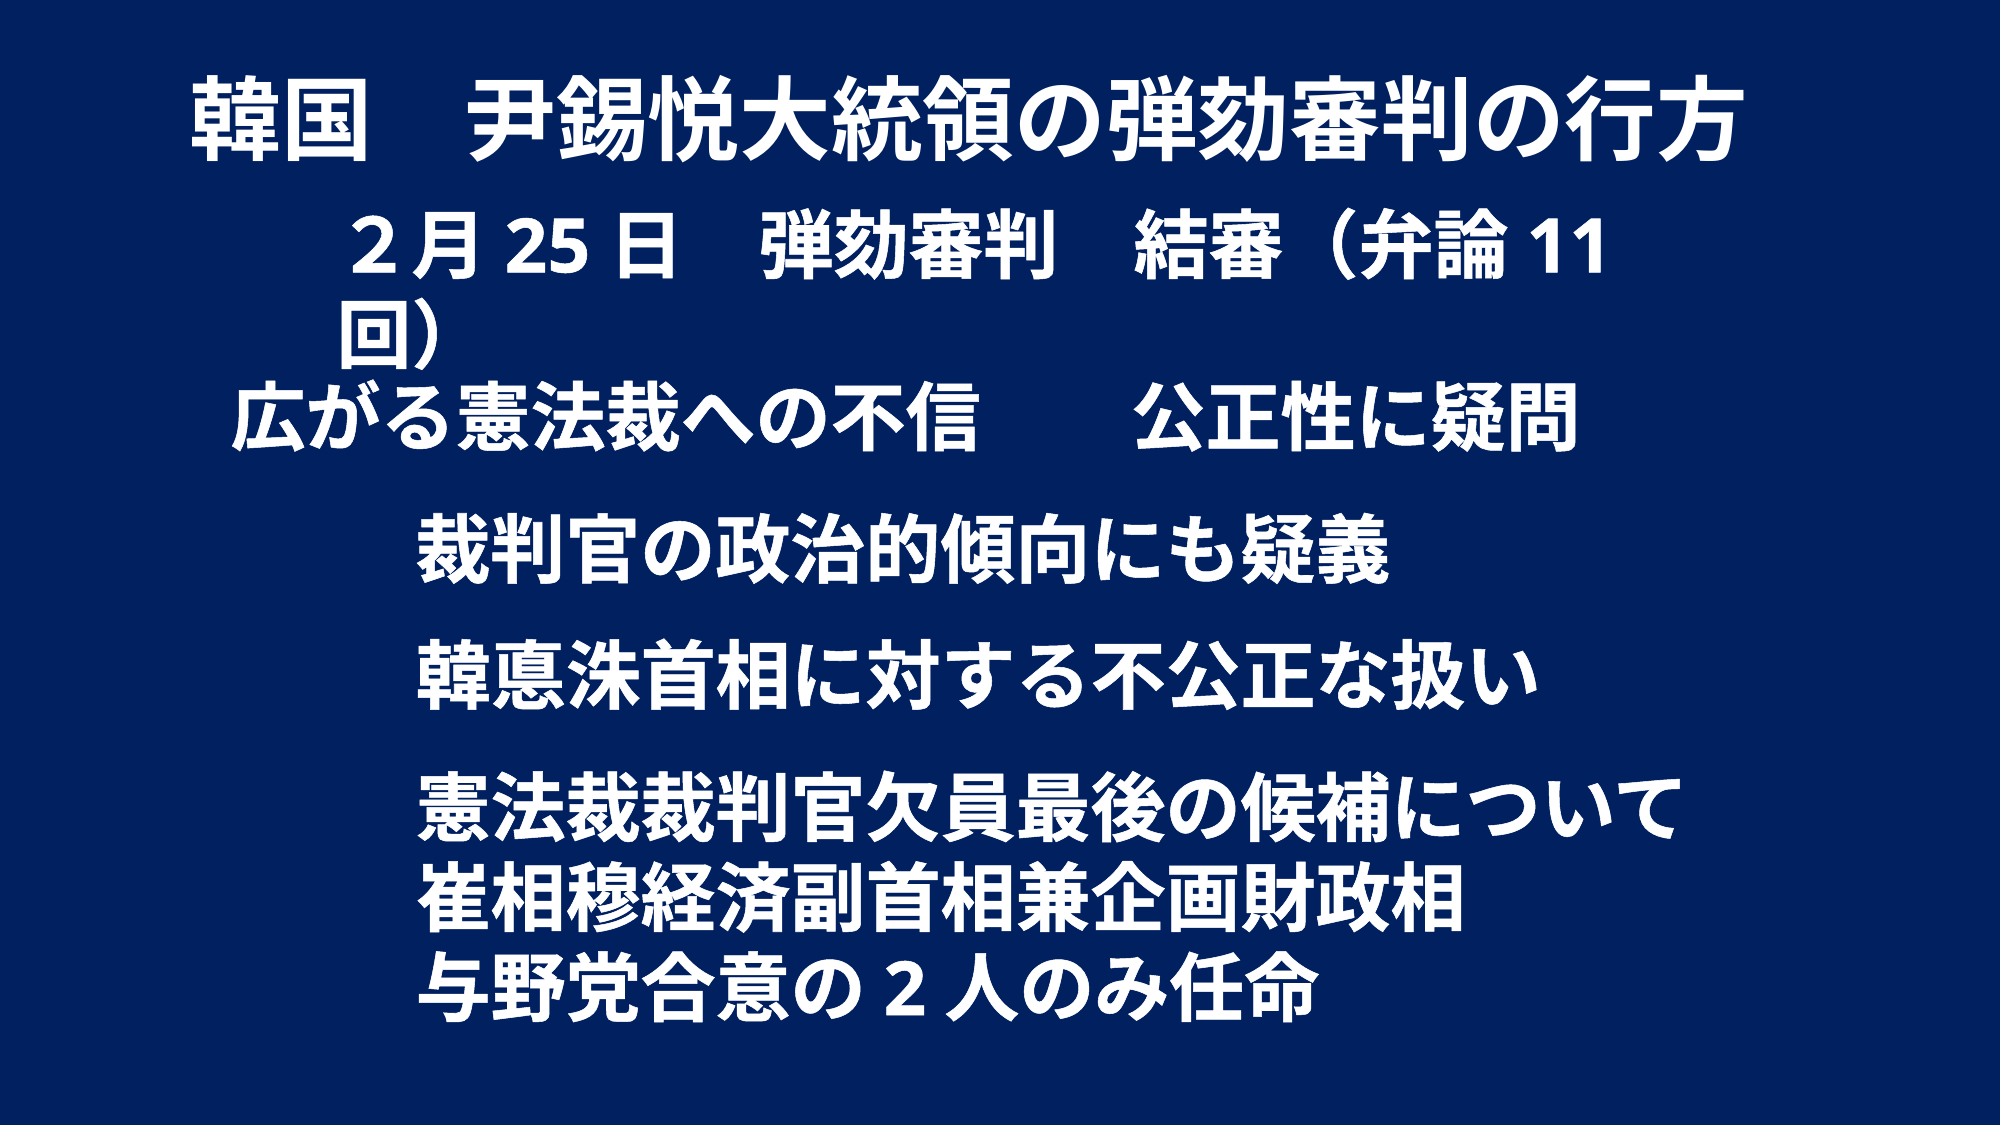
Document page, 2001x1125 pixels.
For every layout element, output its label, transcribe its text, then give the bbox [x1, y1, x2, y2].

text_box 韓悳洙首相に対する不公正な扱い [400, 620, 1822, 726]
text_box 憲法裁裁判官欠員最後の候補について 崔相穆経済副首相兼企画財政相 与野党合意の2人のみ任命 [400, 752, 1901, 1038]
text_box 韓国 尹錫悦大統領の弾劾審判の行方 [174, 54, 1786, 180]
text_box ２月25日 弾劾審判 結審（弁論11回） [321, 189, 1786, 385]
text_box 裁判官の政治的傾向にも疑義 [400, 494, 1600, 600]
text_box 広がる憲法裁への不信 公正性に疑問 [215, 362, 1637, 467]
